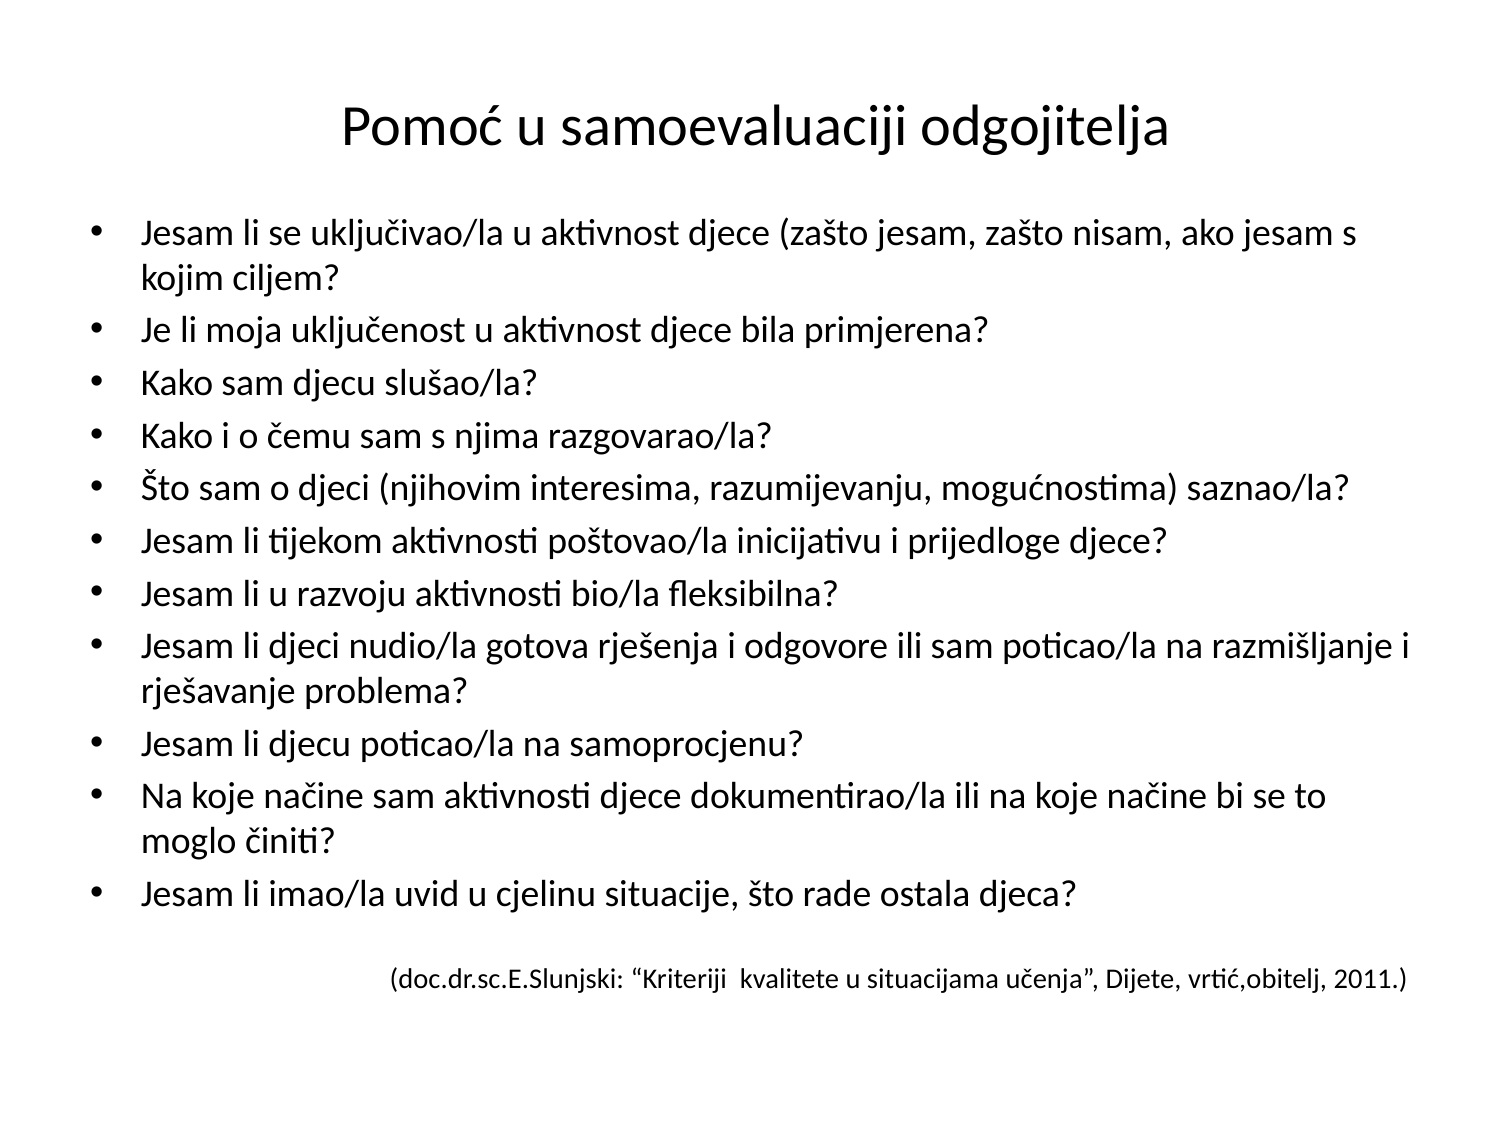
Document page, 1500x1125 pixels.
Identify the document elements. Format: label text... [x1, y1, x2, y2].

title Pomoć u samoevaluaciji odgojitelja [87, 45, 1425, 200]
list Jesam li se uključivao/la u aktivnost djece (zašto jesam, zašto nisam, ako jesam s kojim ciljem? Je li moja uključenost u aktivnost djece bila primjerena? Kako sam djecu slušao/la? Kako i o čemu sam s njima razgovarao/la? Što sam o djeci (njihovim interesima, razumijevanju, mogućnostima) saznao/la? Jesam li tijekom aktivnosti poštovao/la inicijativu i prijedloge djece? Jesam li u razvoju aktivnosti bio/la fleksibilna? Jesam li djeci nudio/la gotova rješenja i odgovore ili sam poticao/la na razmišljanje i rješavanje problema? Jesam li djecu poticao/la na samoprocjenu? Na koje načine sam aktivnosti djece dokumentirao/la ili na koje načine bi se to moglo činiti? Jesam li imao/la uvid u cjelinu situacije, što rade ostala djeca? (doc.dr.sc.E.Slunjski: “Kriteriji kvalitete u situacijama učenja”, Dijete, vrtić,obitelj, 2011.) [75, 200, 1425, 1005]
